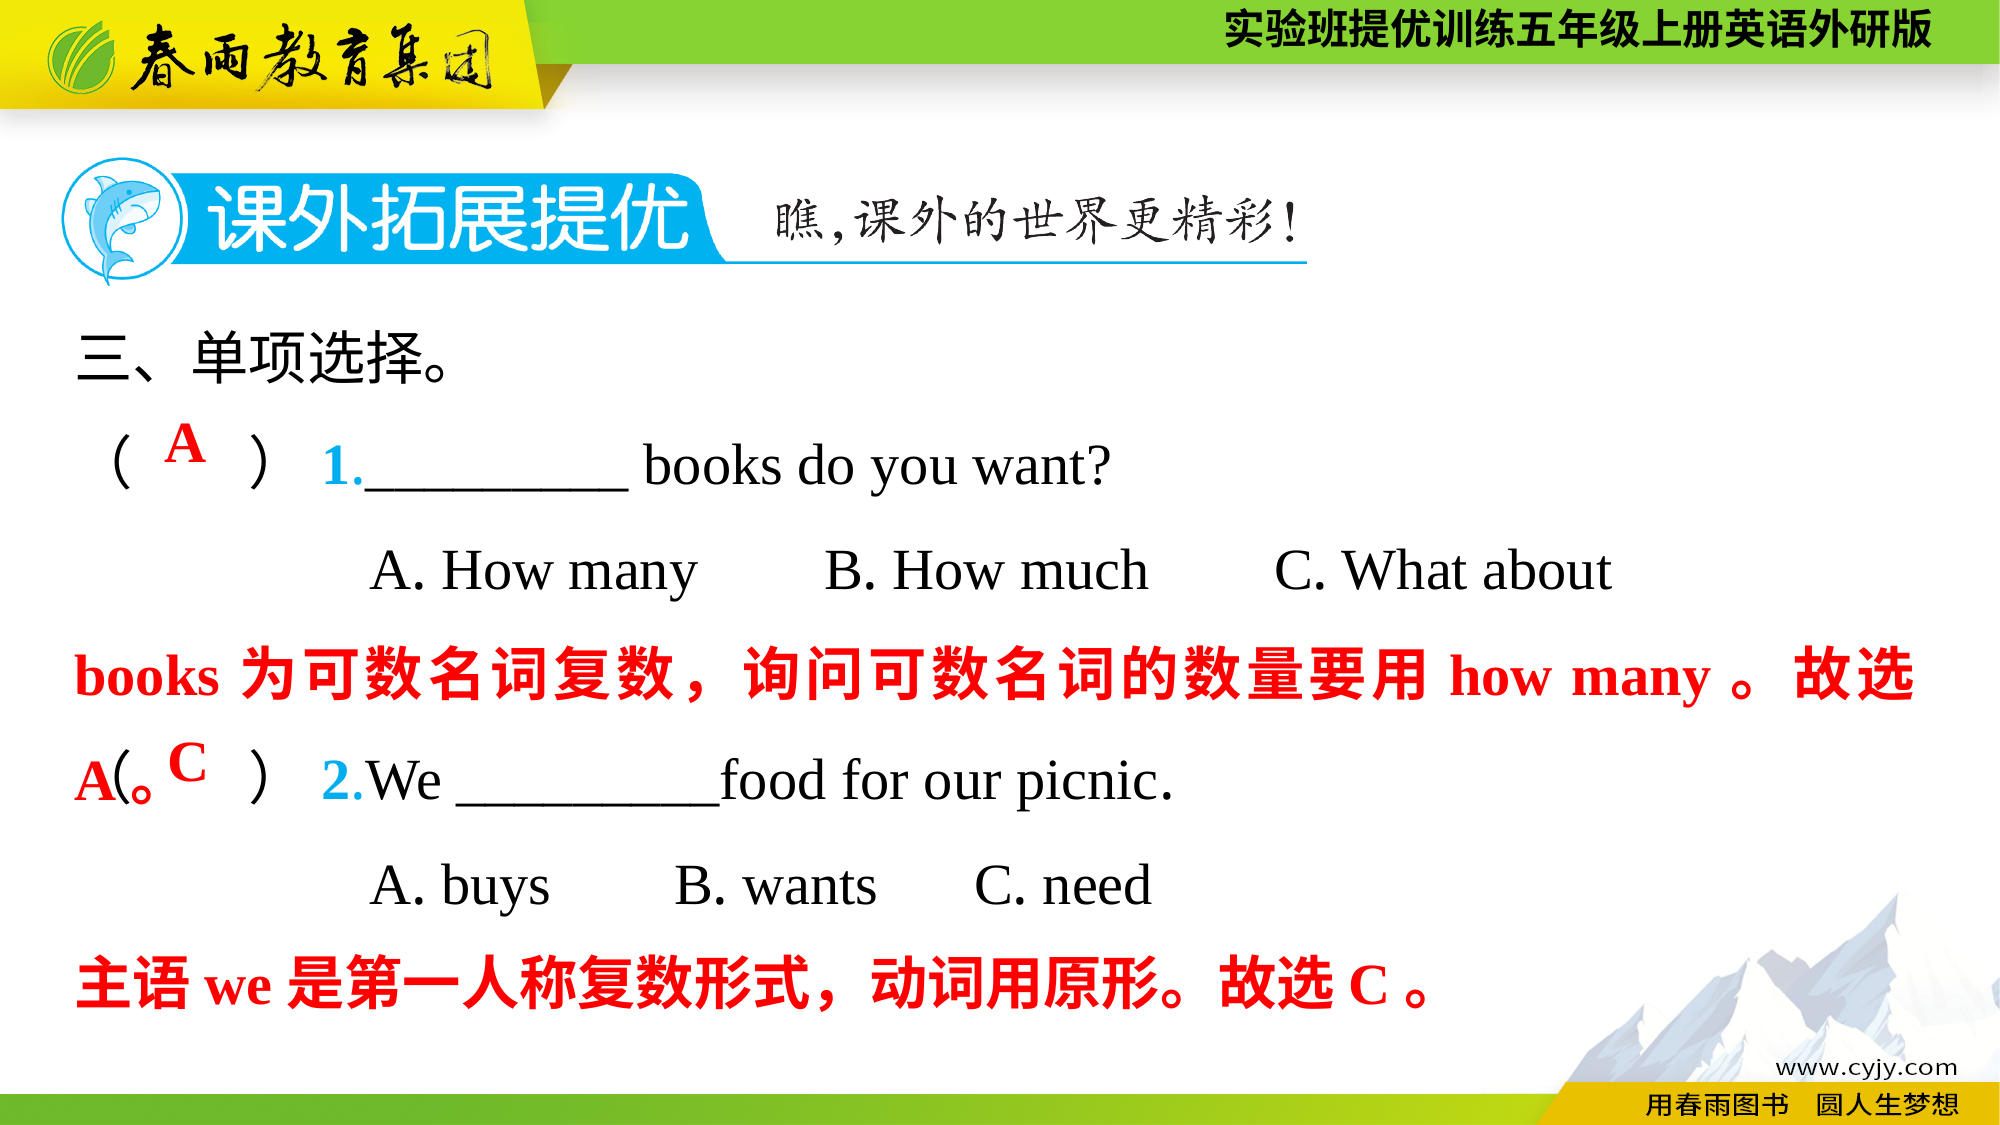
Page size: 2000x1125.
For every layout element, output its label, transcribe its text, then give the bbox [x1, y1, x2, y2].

list 三、单项选择。 （ ）1._________ books do you want? A. How many B. How much C. What about （ ）2.We _________food for our picnic. A. buys B. wants C. need [59, 820, 1944, 903]
picture [0, 0, 2000, 1125]
list 三、单项选择。 （ ）1._________ books do you want? A. How many B. How much C. What about （ ）2.We _________food for our picnic. A. buys B. wants C. need [59, 278, 1944, 594]
text_box A [149, 397, 222, 482]
text_box 主语we是第一人称复数形式，动词用原形。故选C。 [59, 903, 1944, 1024]
text_box C [152, 716, 225, 801]
text_box books为可数名词复数，询问可数名词的数量要用how many。故选A。 [59, 594, 1944, 820]
